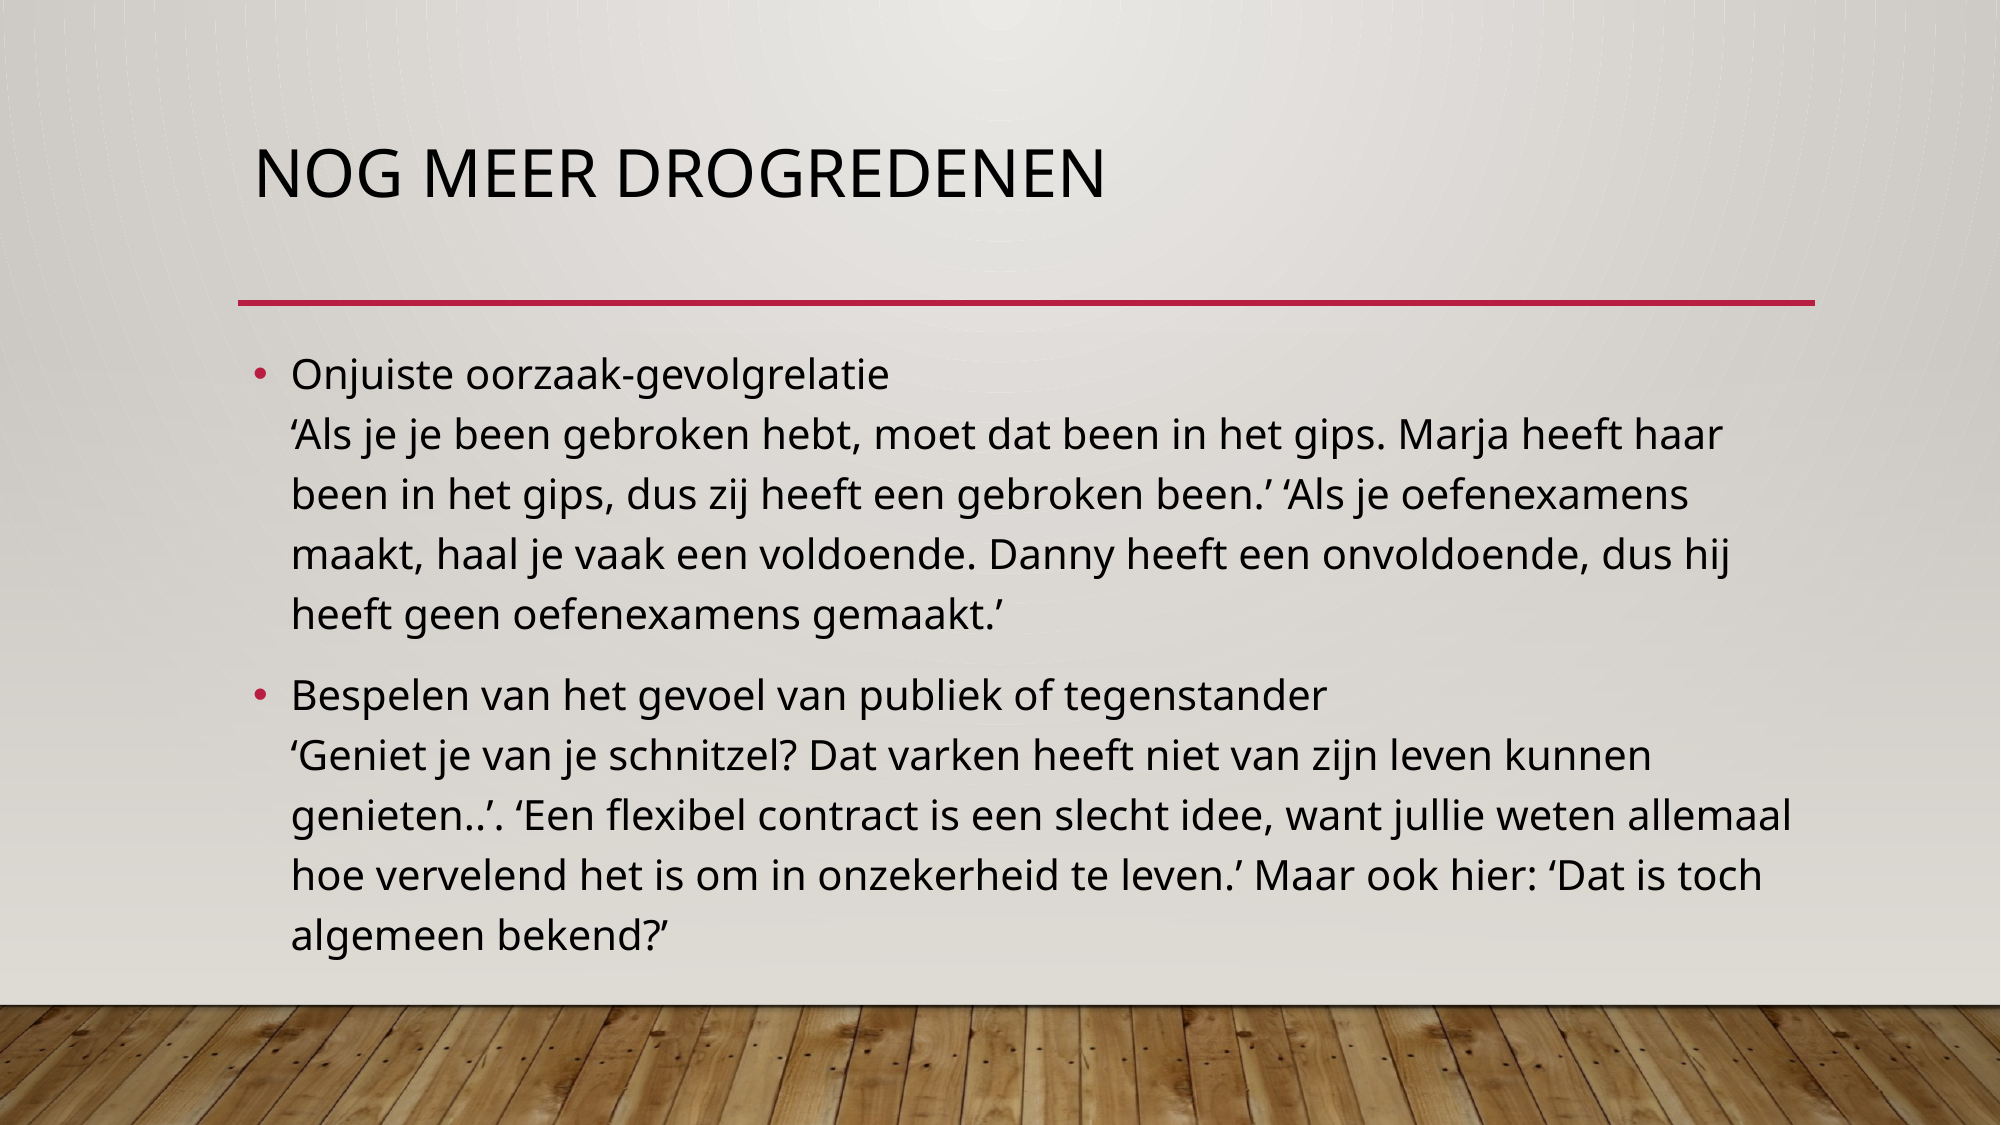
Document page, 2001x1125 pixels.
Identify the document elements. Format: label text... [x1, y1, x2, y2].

picture [0, 1005, 2000, 1125]
title Nog meer drogredenen [238, 131, 1814, 305]
list Onjuiste oorzaak-gevolgrelatie ‘Als je je been gebroken hebt, moet dat been in het gips. Marja heeft haar been in het gips, dus zij heeft een gebroken been.’ ‘Als je oefenexamens maakt, haal je vaak een voldoende. Danny heeft een onvoldoende, dus hij heeft geen oefenexamens gemaakt.’ Bespelen van het gevoel van publiek of tegenstander ‘Geniet je van je schnitzel? Dat varken heeft niet van zijn leven kunnen genieten..’. ‘Een flexibel contract is een slecht idee, want jullie weten allemaal hoe vervelend het is om in onzekerheid te leven.’ Maar ook hier: ‘Dat is toch algemeen bekend?’ [238, 330, 1814, 897]
